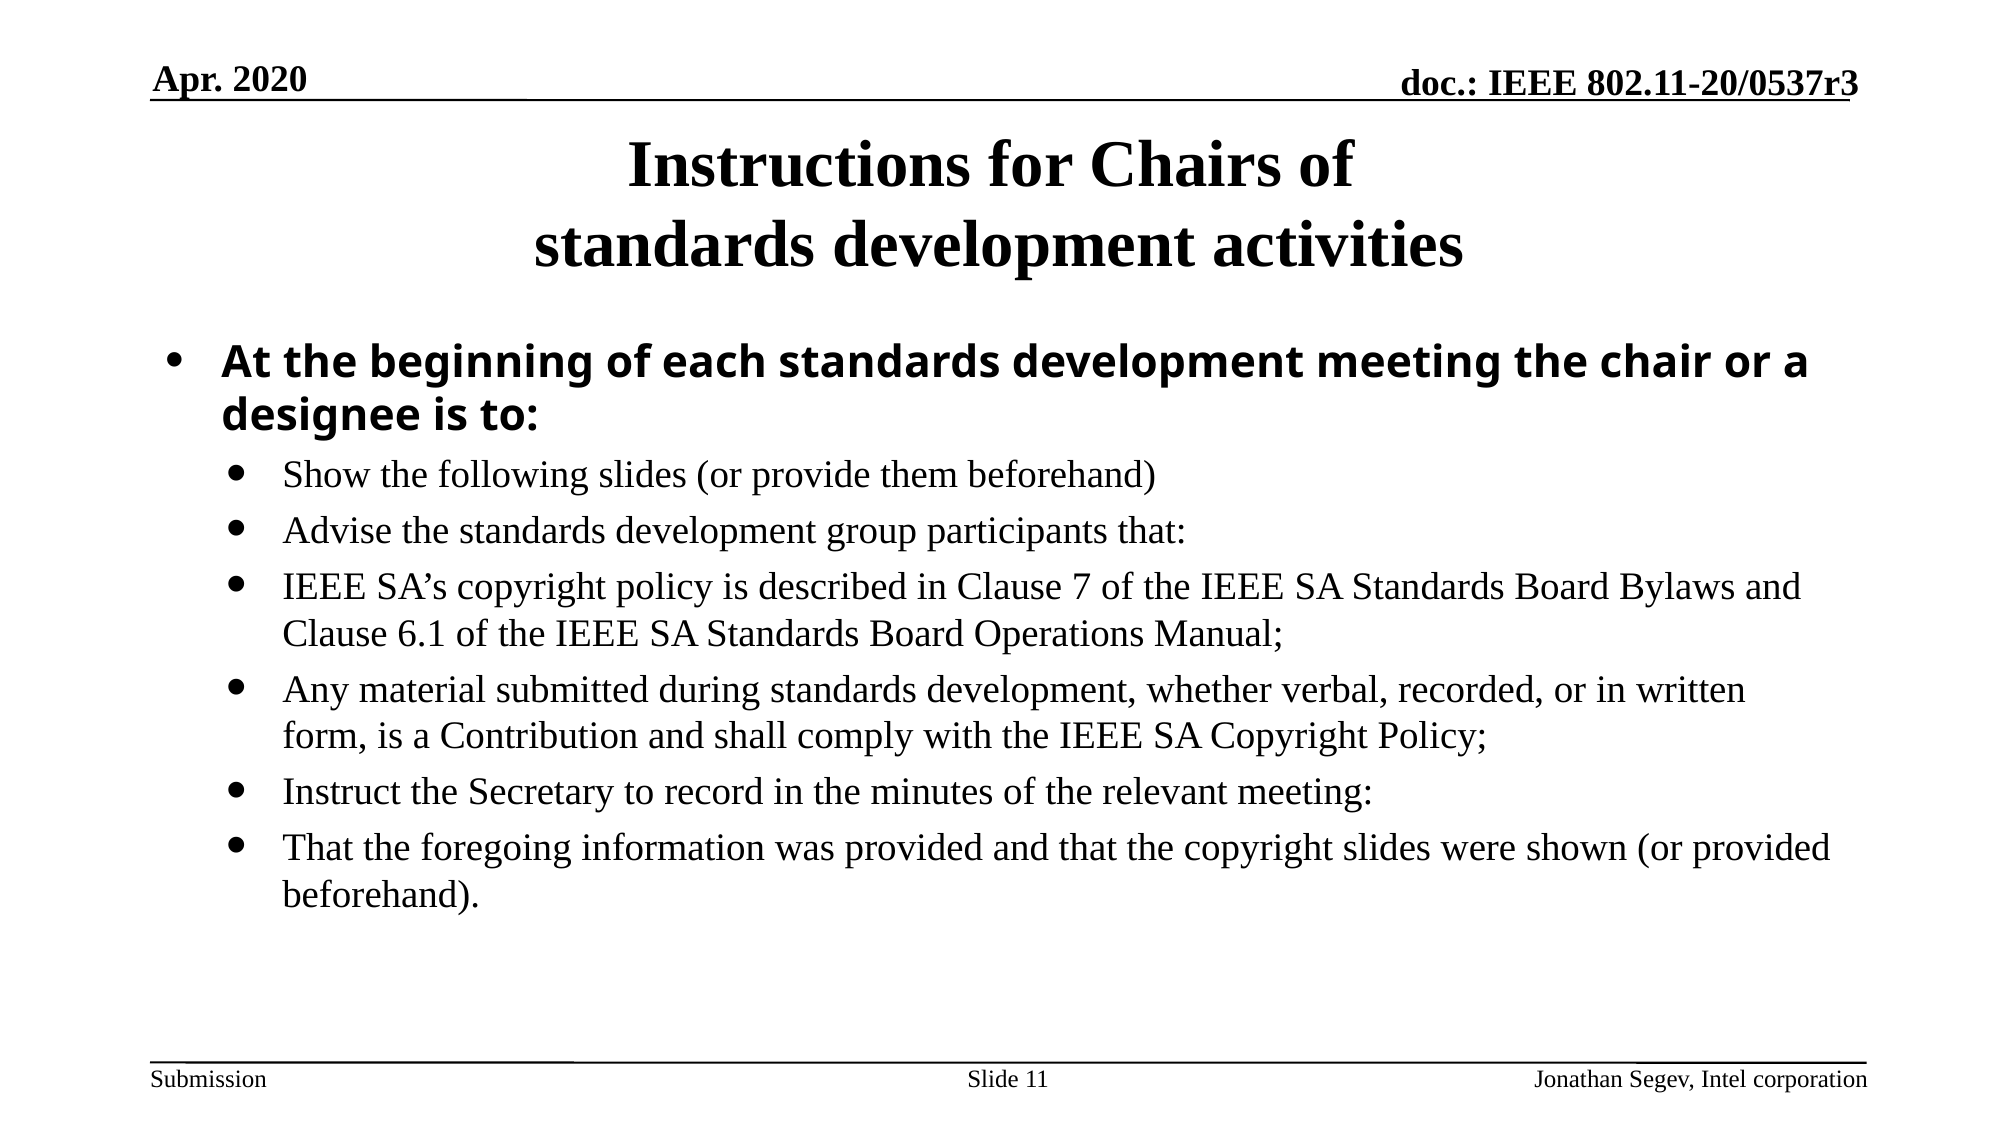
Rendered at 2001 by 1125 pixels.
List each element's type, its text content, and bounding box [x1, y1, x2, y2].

footer Jonathan Segev, Intel corporation [1171, 1061, 1869, 1093]
slide_number Slide 11 [950, 1061, 1067, 1123]
list At the beginning of each standards development meeting the chair or a designee is to: Show the following slides (or provide them beforehand) Advise the standards development group participants that: IEEE SA’s copyright policy is described in Clause 7 of the IEEE SA Standards Board Bylaws and Clause 6.1 of the IEEE SA Standards Board Operations Manual; Any material submitted during standards development, whether verbal, recorded, or in written form, is a Contribution and shall comply with the IEEE SA Copyright Policy; Instruct the Secretary to record in the minutes of the relevant meeting: That the foregoing information was provided and that the copyright slides were shown (or provided beforehand). [149, 324, 1850, 1000]
title Instructions for Chairs of standards development activities [149, 112, 1850, 288]
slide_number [152, 54, 563, 100]
